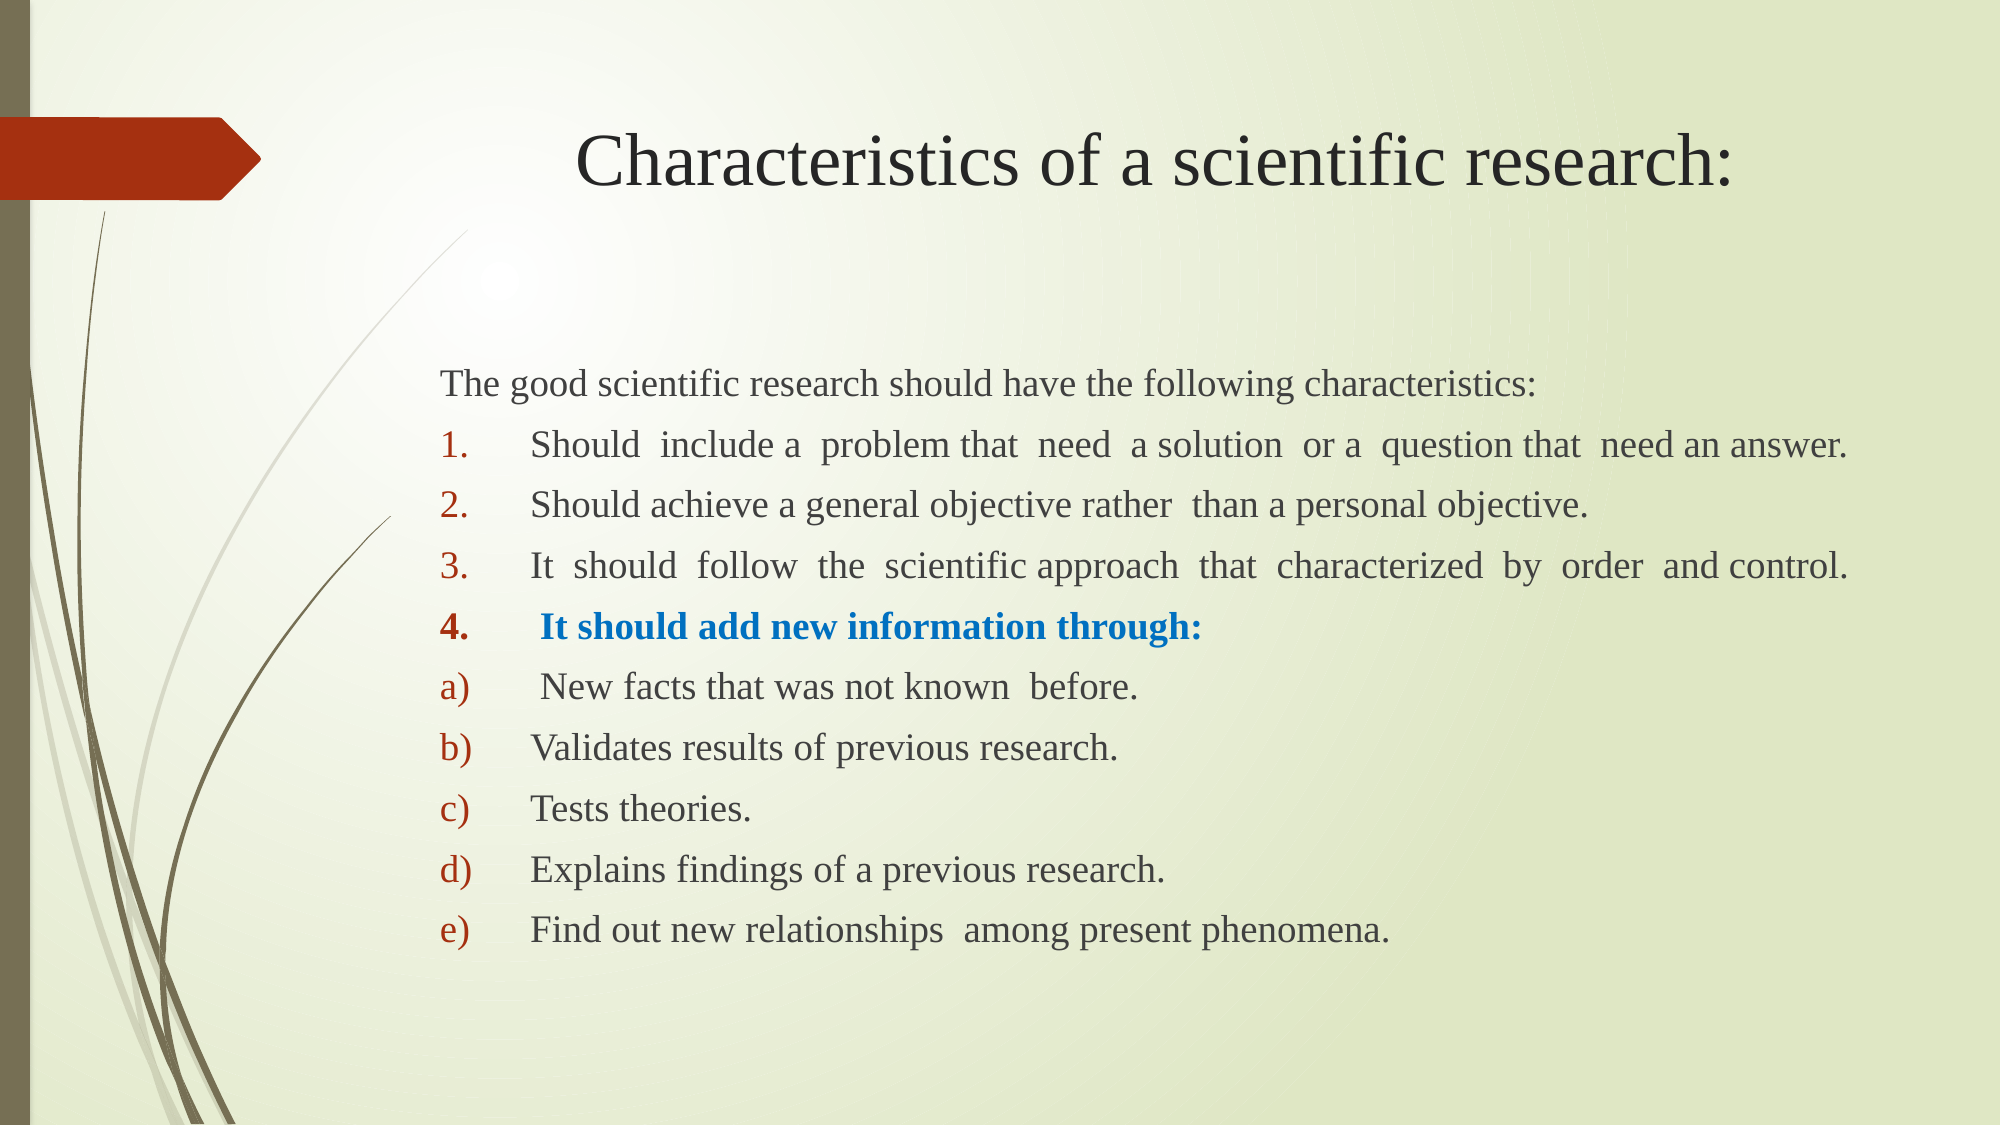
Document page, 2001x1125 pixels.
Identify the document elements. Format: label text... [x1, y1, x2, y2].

title Characteristics of a scientific research: [425, 102, 1888, 313]
list The good scientific research should have the following characteristics: Should include a problem that need a solution or a question that need an answer. Should achieve a general objective rather than a personal objective. It should follow the scientific approach that characterized by order and control. It should add new information through: New facts that was not known before. Validates results of previous research. Tests theories. Explains findings of a previous research. Find out new relationships among present phenomena. [424, 350, 1888, 970]
